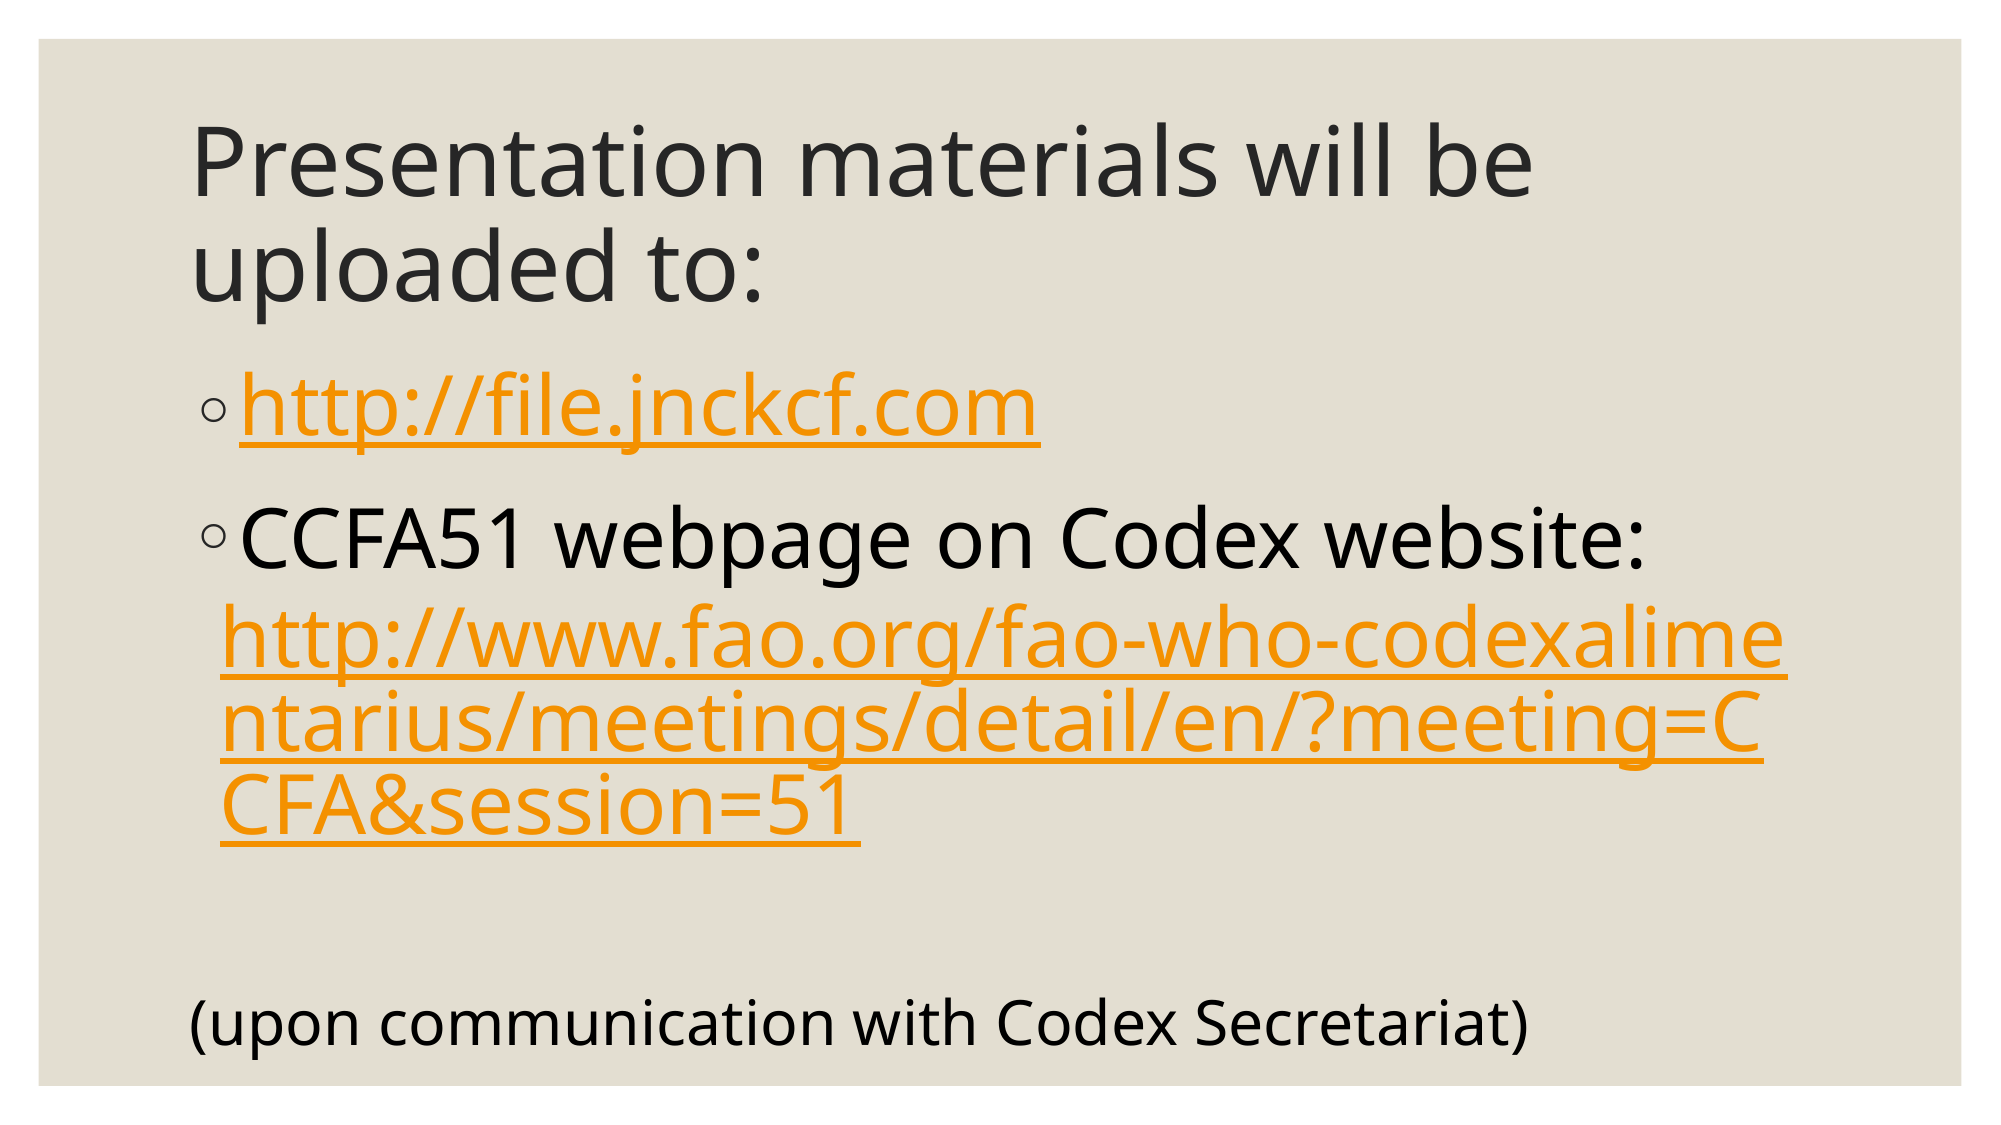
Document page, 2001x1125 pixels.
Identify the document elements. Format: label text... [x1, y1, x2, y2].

list http://file.jnckcf.com CCFA51 webpage on Codex website: http://www.fao.org/fao-who-codexalimentarius/meetings/detail/en/?meeting=CCFA&session=51 (upon communication with Codex Secretariat) [174, 345, 1825, 990]
title Presentation materials will be uploaded to: [174, 105, 1825, 331]
